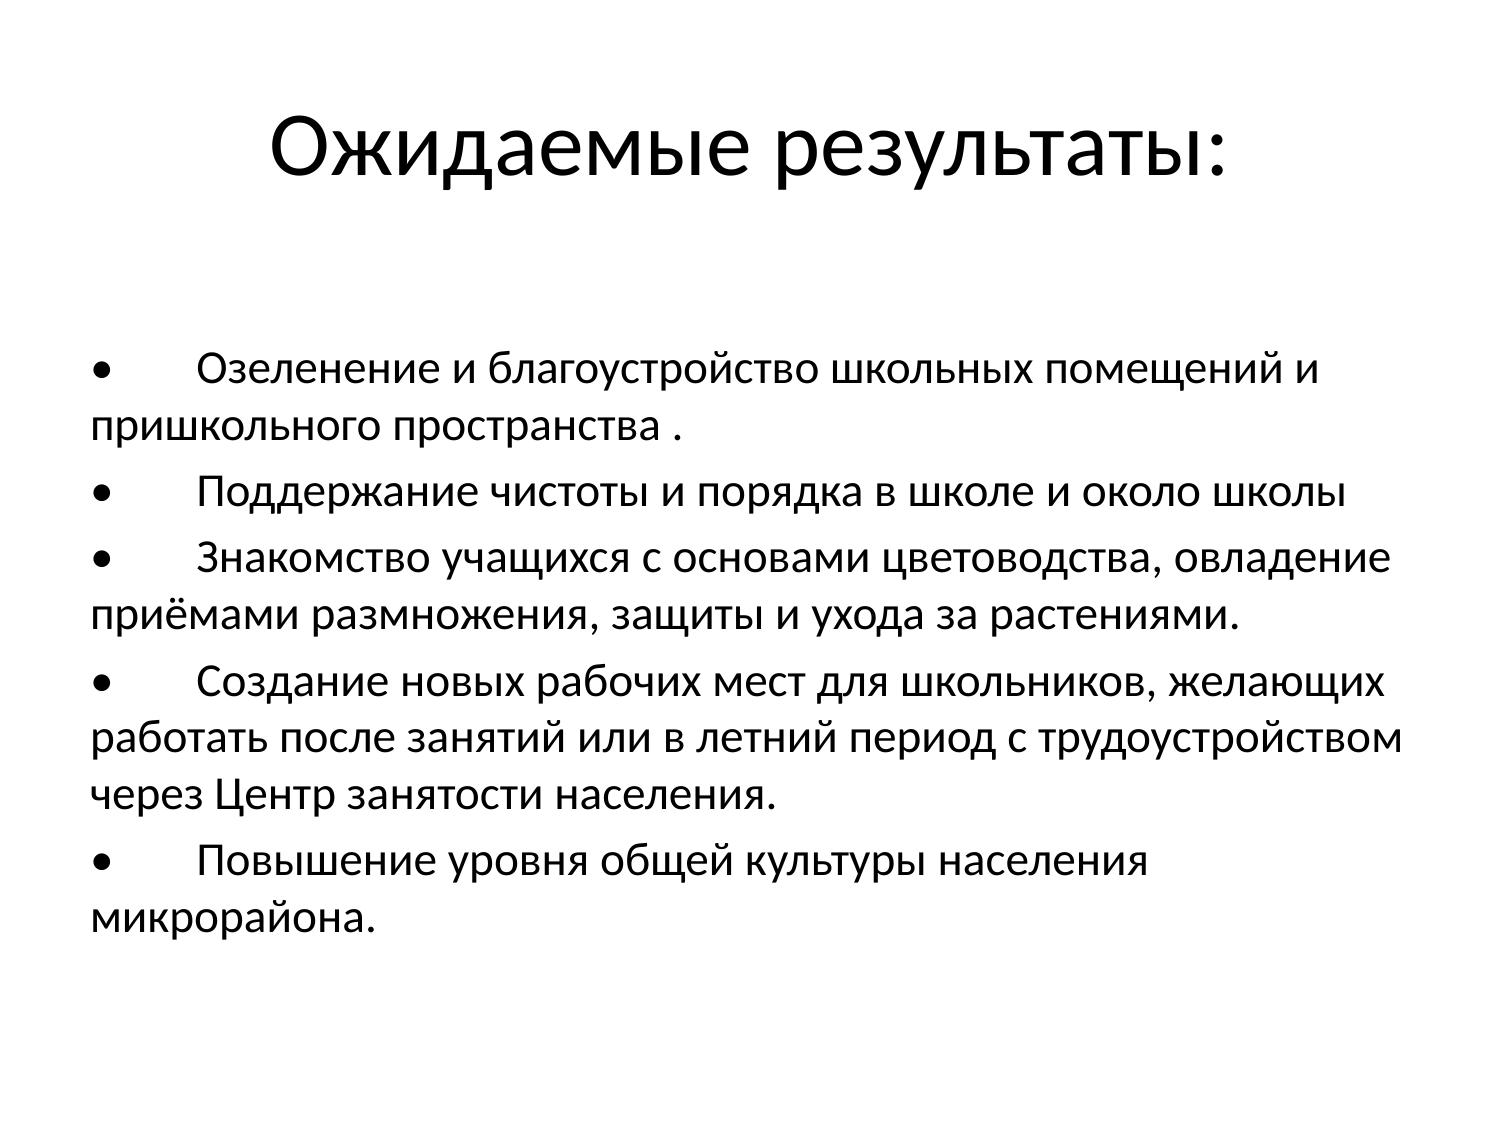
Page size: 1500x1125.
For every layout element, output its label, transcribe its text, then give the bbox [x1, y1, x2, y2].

title Ожидаемые результаты: [75, 45, 1425, 233]
list • Озеленение и благоустройство школьных помещений и пришкольного пространства . • Поддержание чистоты и порядка в школе и около школы • Знакомство учащихся с основами цветоводства, овладение приёмами размножения, защиты и ухода за растениями. • Создание новых рабочих мест для школьников, желающих работать после занятий или в летний период с трудоустройством через Центр занятости населения. • Повышение уровня общей культуры населения микрорайона. [75, 262, 1425, 1005]
